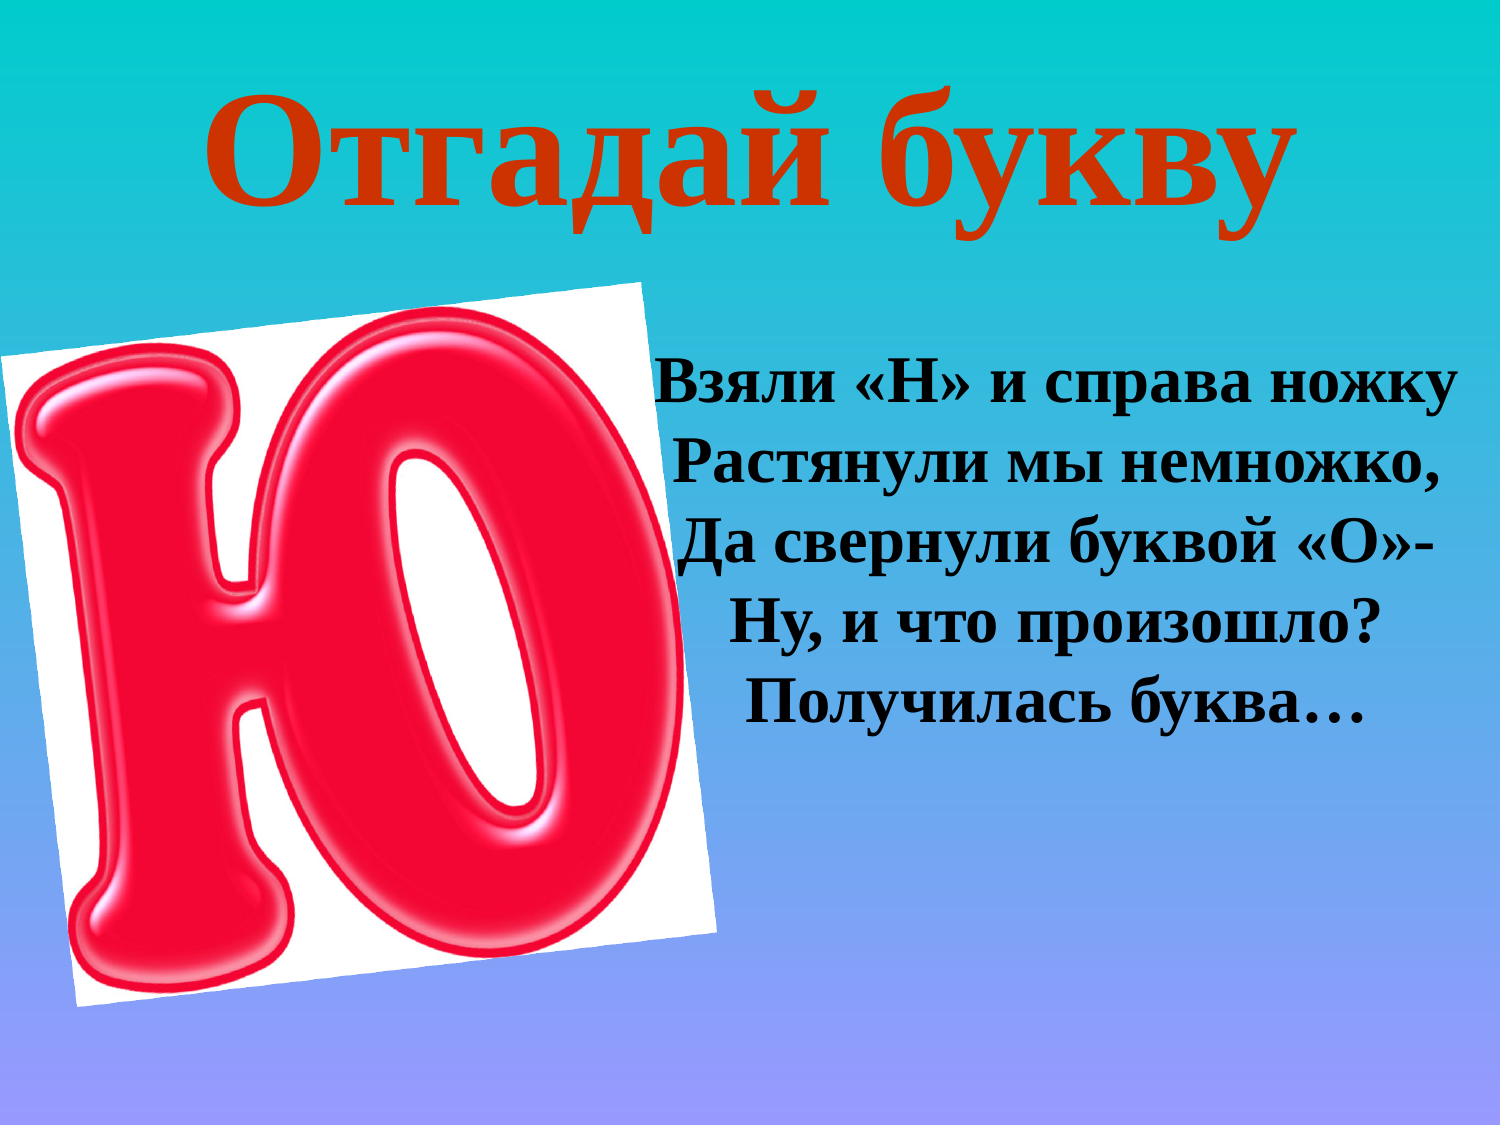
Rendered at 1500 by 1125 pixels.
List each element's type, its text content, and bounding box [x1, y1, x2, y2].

title Отгадай букву [75, 45, 1425, 233]
picture [1, 282, 716, 1006]
list Взяли «Н» и справа ножку Растянули мы немножко, Да свернули буквой «О»- Ну, и что произошло? Получилась буква… [685, 328, 1500, 832]
